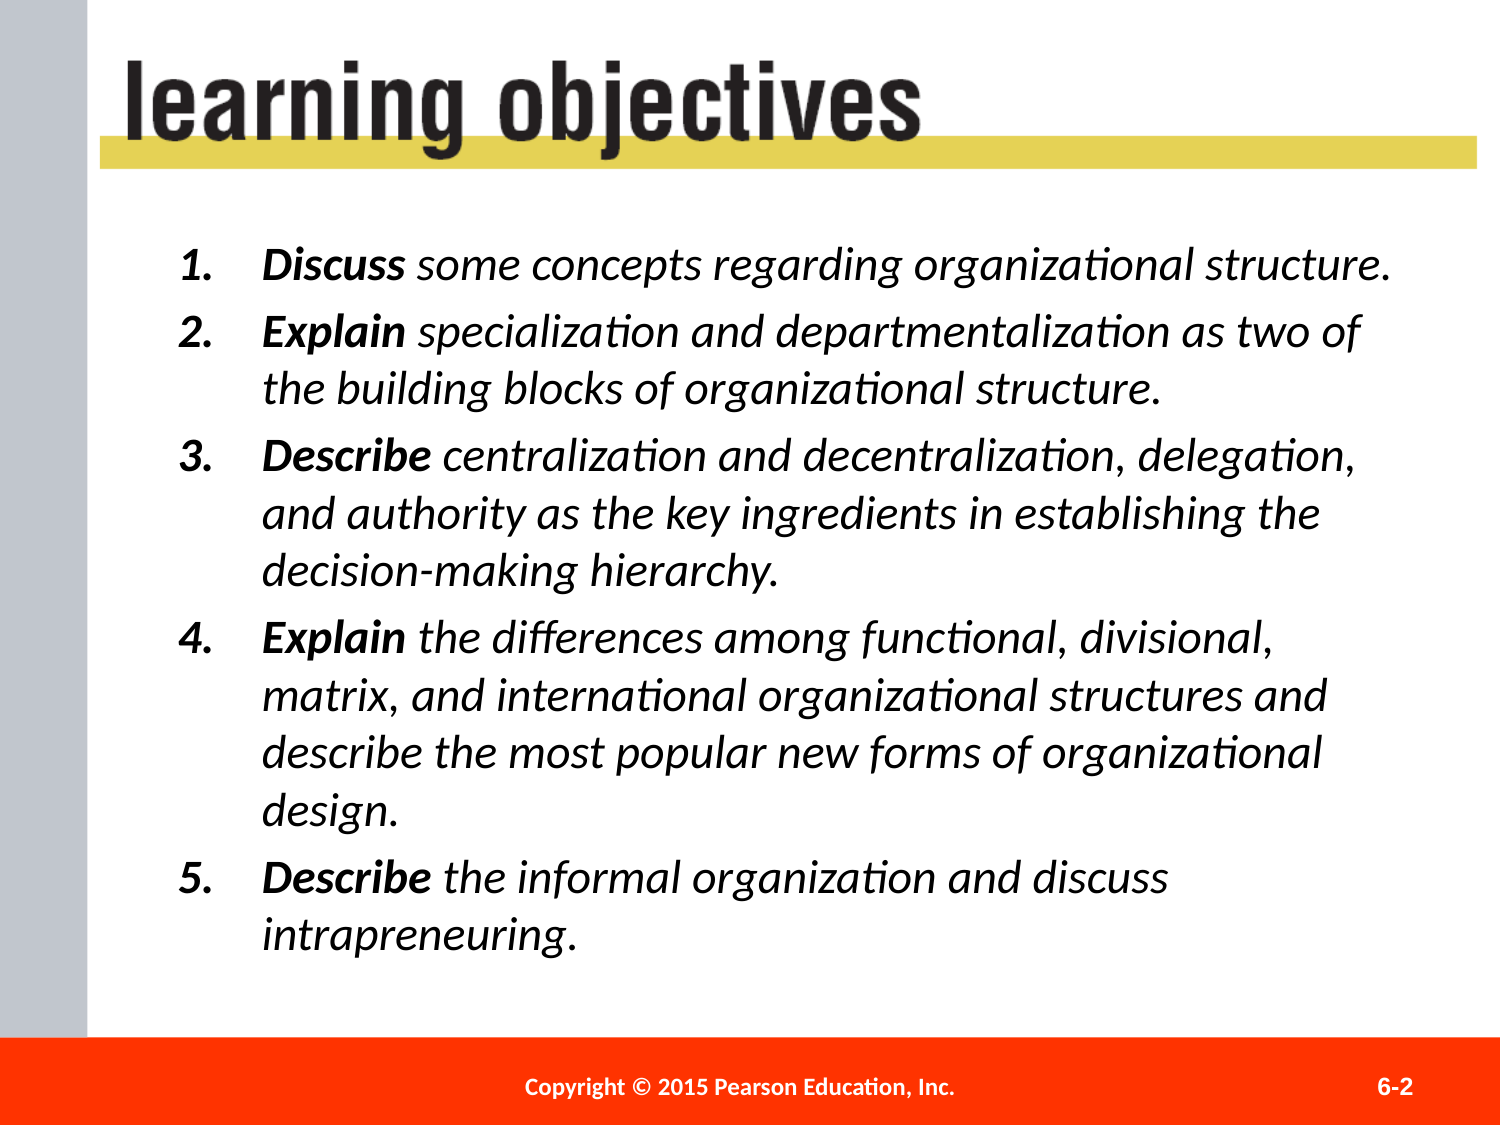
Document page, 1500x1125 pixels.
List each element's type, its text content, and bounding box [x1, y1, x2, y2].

list Discuss some concepts regarding organizational structure. Explain specialization and departmentalization as two of the building blocks of organizational structure. Describe centralization and decentralization, delegation, and authority as the key ingredients in establishing the decision-making hierarchy. Explain the differences among functional, divisional, matrix, and international organizational structures and describe the most popular new forms of organizational design. Describe the informal organization and discuss intrapreneuring. [162, 224, 1426, 1001]
